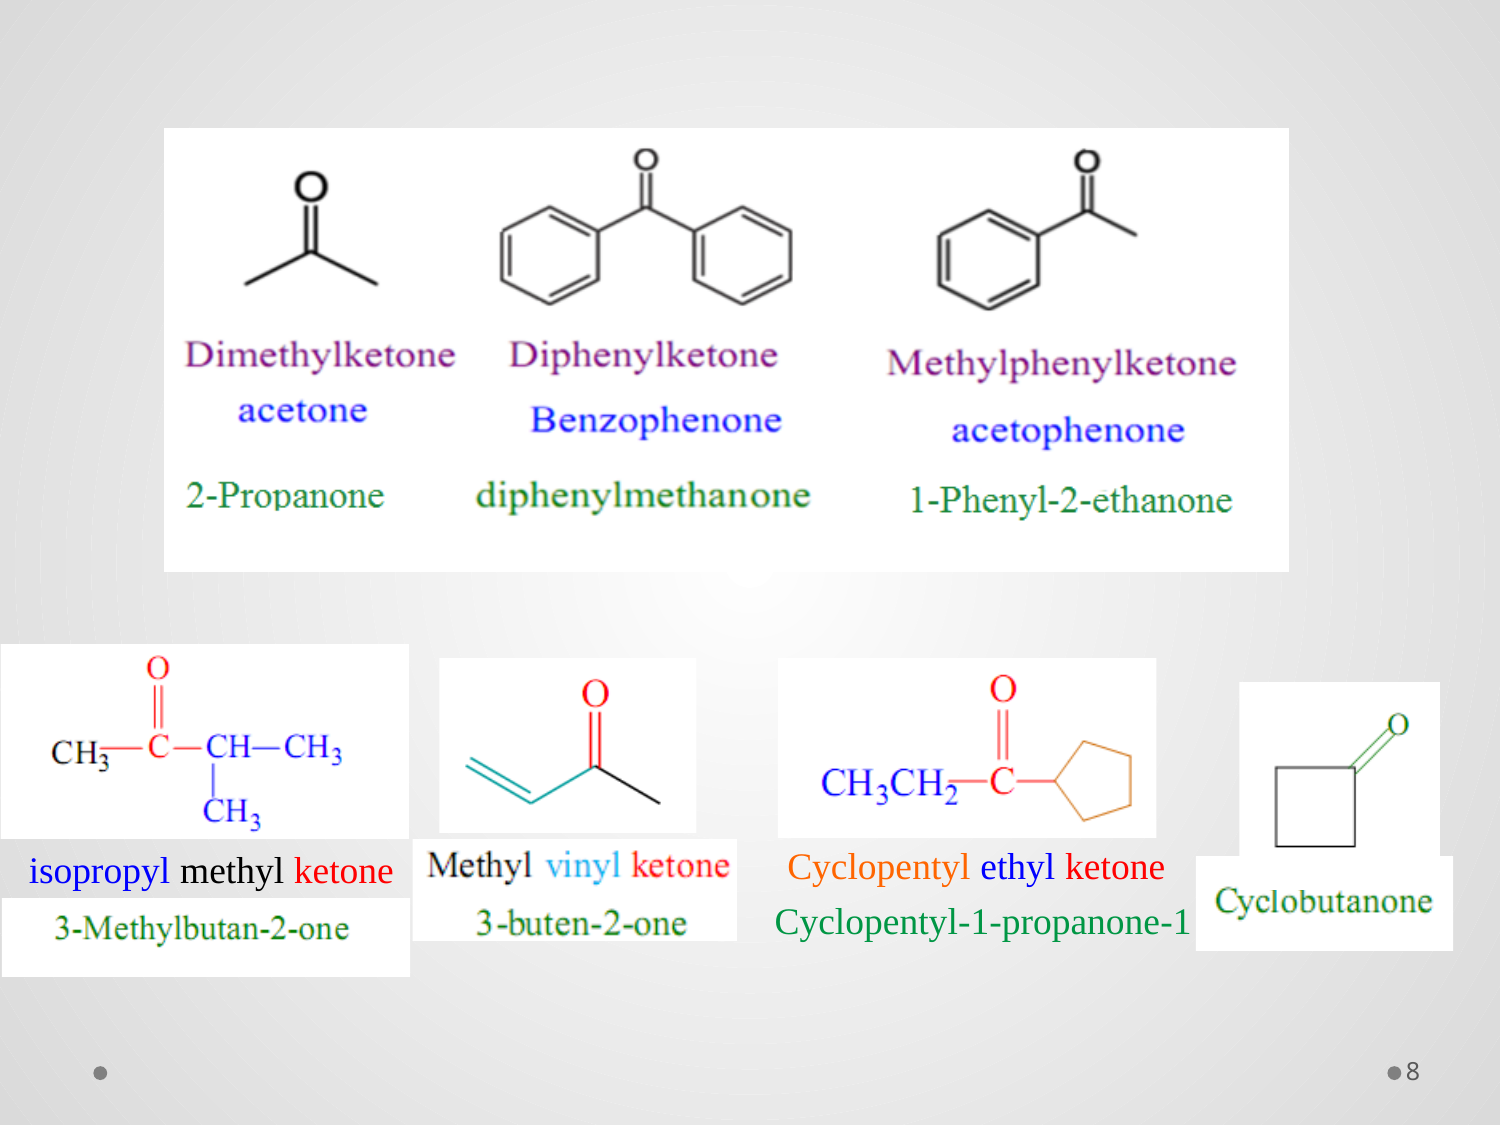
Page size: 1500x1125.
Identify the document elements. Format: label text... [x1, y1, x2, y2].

slide_number 8 [1401, 1042, 1494, 1103]
picture [163, 128, 1289, 572]
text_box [0, 644, 1454, 978]
